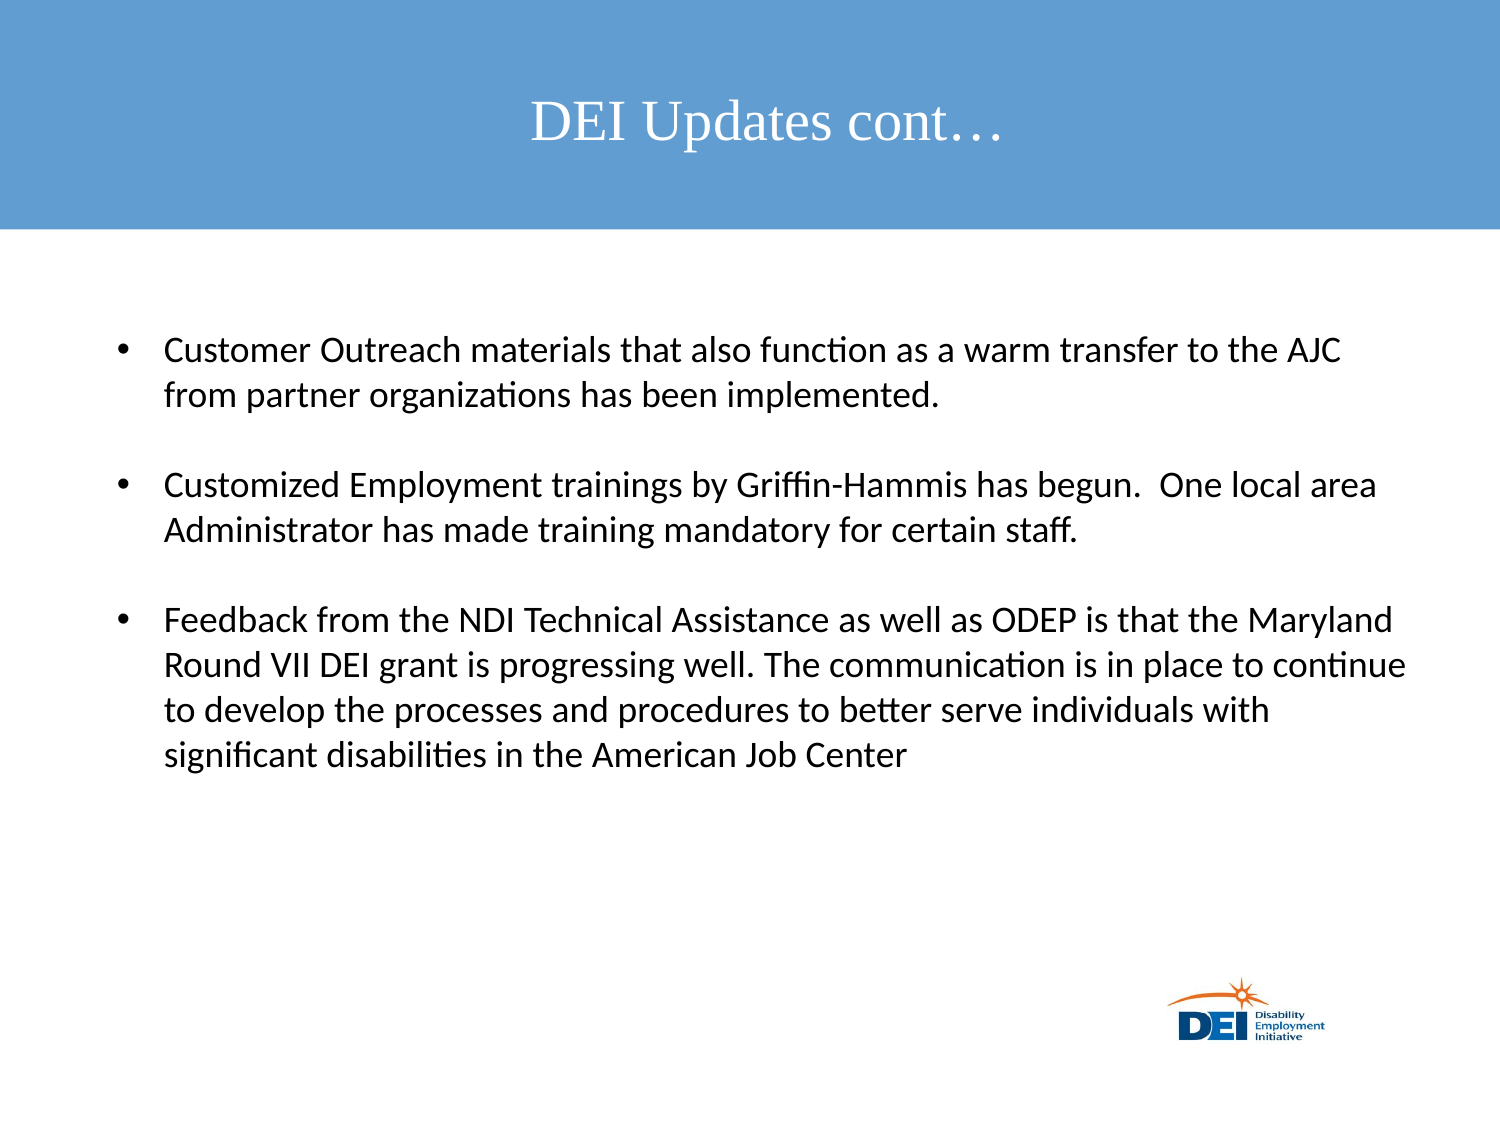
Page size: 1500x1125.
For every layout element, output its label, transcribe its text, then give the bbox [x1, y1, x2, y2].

picture [1167, 968, 1333, 1057]
text_box Customer Outreach materials that also function as a warm transfer to the AJC from partner organizations has been implemented. Customized Employment trainings by Griffin-Hammis has begun. One local area Administrator has made training mandatory for certain staff. Feedback from the NDI Technical Assistance as well as ODEP is that the Maryland Round VII DEI grant is progressing well. The communication is in place to continue to develop the processes and procedures to better serve individuals with significant disabilities in the American Job Center [102, 318, 1435, 783]
text_box DEI Updates cont… [146, 74, 1391, 159]
